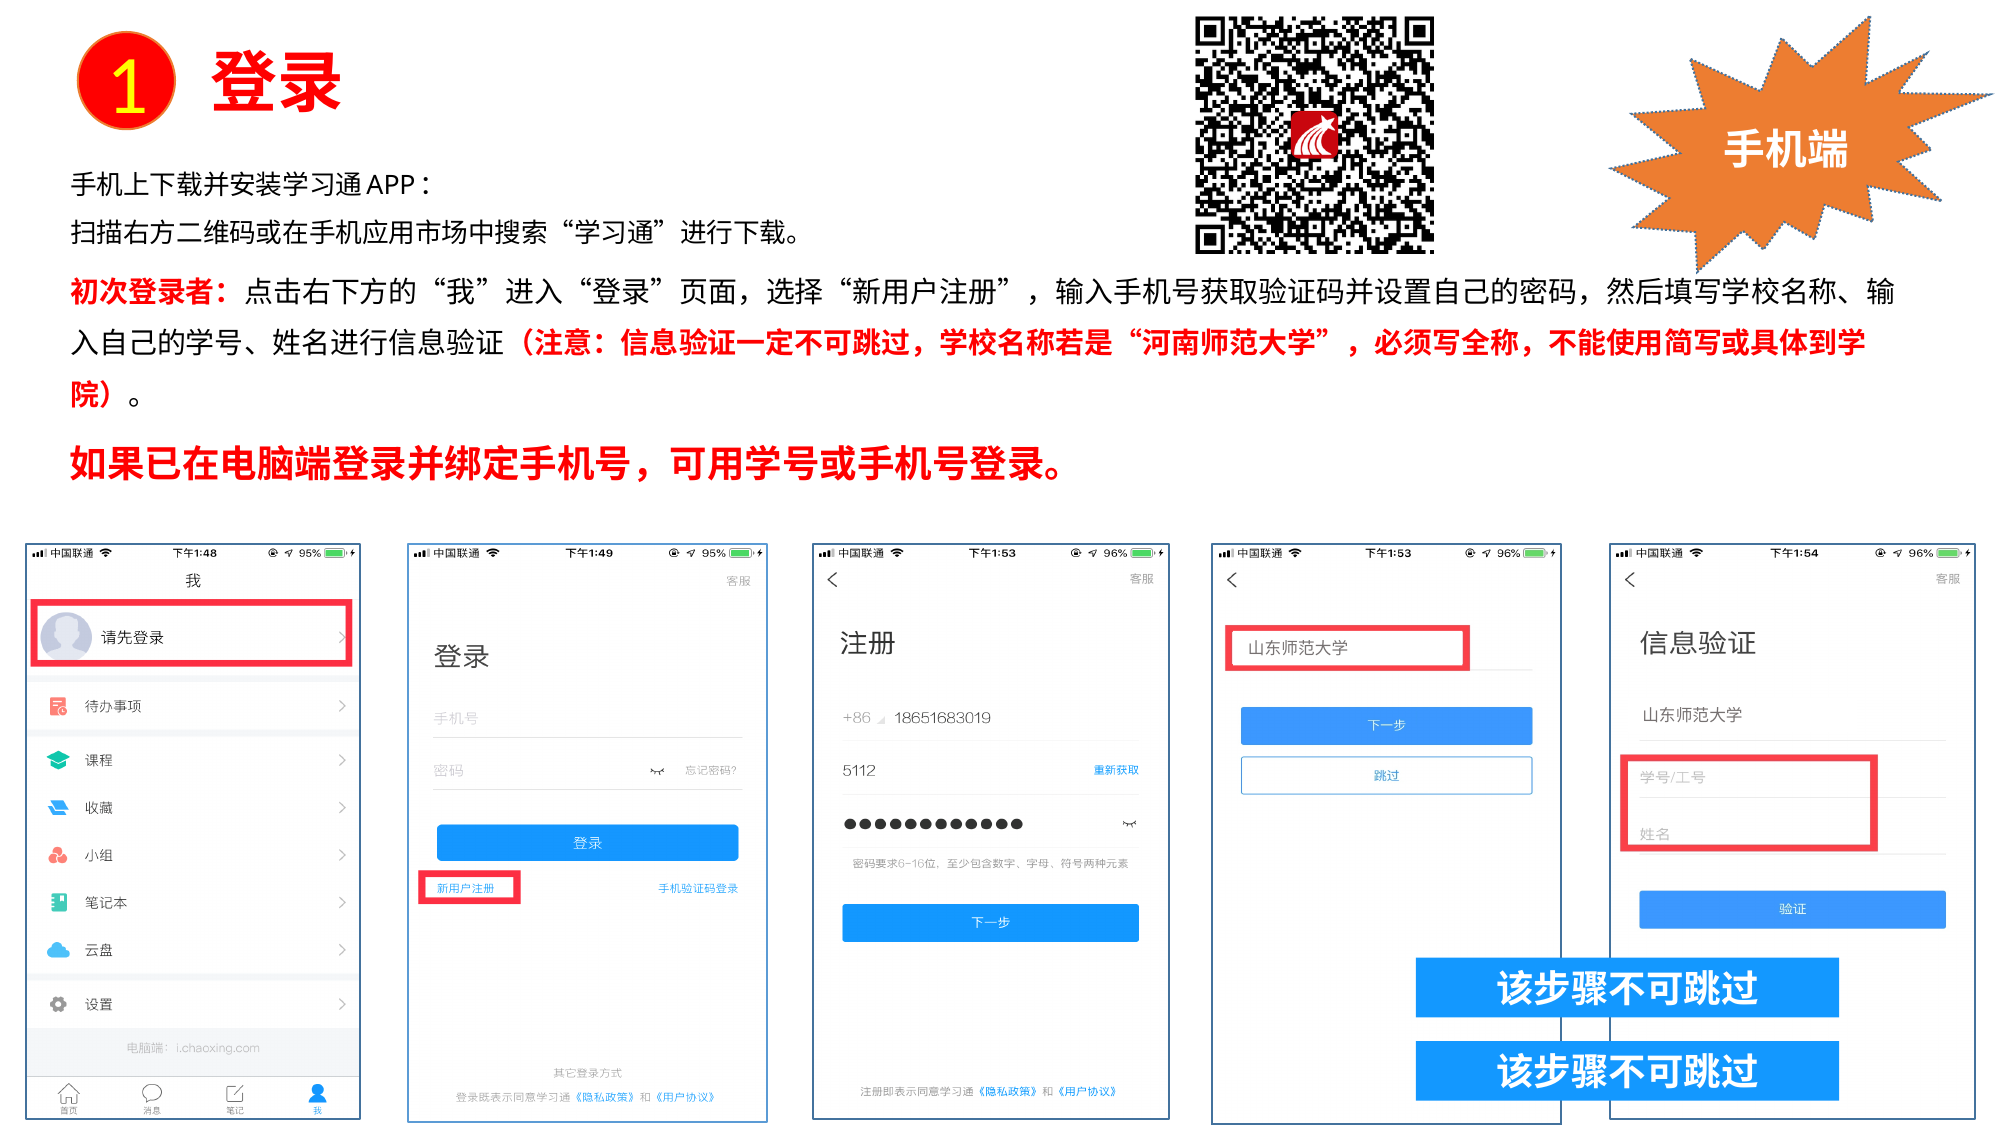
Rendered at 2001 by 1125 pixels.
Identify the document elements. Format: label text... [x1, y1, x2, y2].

title 手机上下载并安装学习通APP： 扫描右方二维码或在手机应用市场中搜索“学习通”进行下载。 [55, 144, 1183, 248]
text_box 登录 [195, 32, 359, 127]
picture [813, 544, 1168, 1119]
text_box 初次登录者：点击右下方的“我”进入“登录”页面，选择“新用户注册”，输入手机号获取验证码并设置自己的密码，然后填写学校名称、输入自己的学号、姓名进行信息验证（注意：信息验证一定不可跳过，学校名称若是“河南师范大学”，必须写全称，不能使用简写或具体到学院）。 [55, 248, 1940, 420]
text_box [1610, 544, 1975, 1119]
picture [1194, 15, 1435, 255]
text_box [1213, 544, 1560, 1124]
text_box 手机端 [1607, 15, 1995, 248]
picture [27, 544, 359, 1119]
picture [408, 544, 767, 1121]
text_box 1 [76, 30, 177, 131]
text_box 该步骤不可跳过 [1560, 1041, 1610, 1101]
text_box 如果已在电脑端登录并绑定手机号，可用学号或手机号登录。 [55, 410, 1789, 493]
text_box 该步骤不可跳过 [1560, 957, 1610, 1018]
